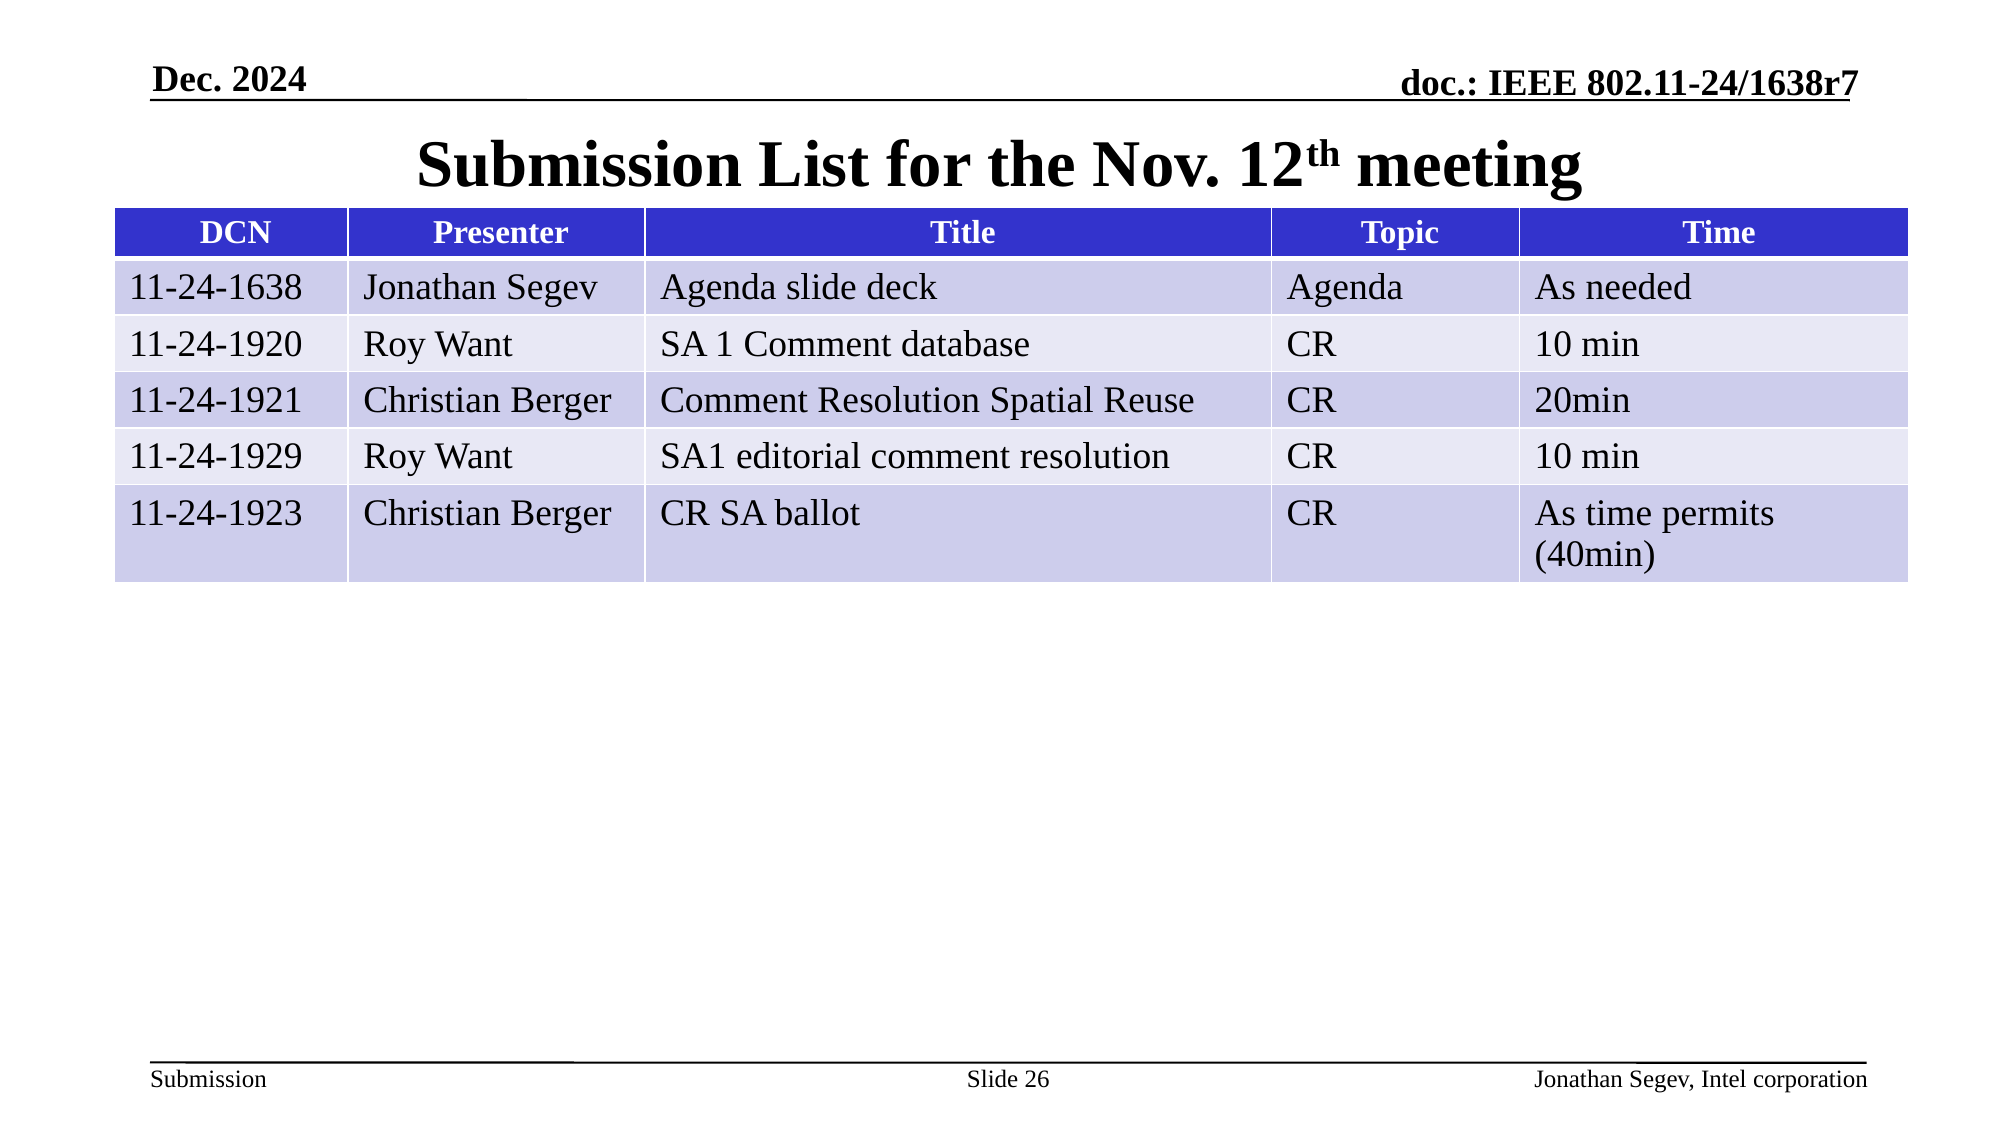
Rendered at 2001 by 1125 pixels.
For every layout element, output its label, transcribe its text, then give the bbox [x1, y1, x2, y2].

table_cell 11-24-1920 [115, 316, 347, 371]
table_cell CR [1272, 316, 1519, 371]
table_cell SA1 editorial comment resolution [646, 429, 1271, 484]
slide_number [152, 54, 563, 100]
footer Jonathan Segev, Intel corporation [1171, 1061, 1869, 1093]
table_cell 11-24-1638 [115, 261, 347, 314]
table_cell Christian Berger [349, 485, 644, 582]
table_header Time [1520, 208, 1908, 256]
table_header DCN [115, 208, 347, 256]
table_cell Roy Want [349, 316, 644, 371]
table_cell 11-24-1929 [115, 429, 347, 484]
table_cell Agenda [1272, 261, 1519, 314]
table_cell SA 1 Comment database [646, 316, 1271, 371]
table_header Presenter [349, 208, 644, 256]
table_cell As needed [1520, 261, 1908, 314]
table_cell Comment Resolution Spatial Reuse [646, 372, 1271, 427]
table_cell 10 min [1520, 429, 1908, 484]
table_cell 20min [1520, 372, 1908, 427]
table_cell As time permits (40min) [1520, 485, 1908, 582]
table_cell 10 min [1520, 316, 1908, 371]
table_cell CR [1272, 485, 1519, 582]
table_cell Christian Berger [349, 372, 644, 427]
table_cell Agenda slide deck [646, 261, 1271, 314]
slide_number Slide 26 [950, 1061, 1067, 1123]
table_cell Jonathan Segev [349, 261, 644, 314]
table_cell CR [1272, 372, 1519, 427]
title Submission List for the Nov. 12th meeting [149, 112, 1850, 206]
table_cell 11-24-1921 [115, 372, 347, 427]
table_cell 11-24-1923 [115, 485, 347, 582]
table_header Topic [1272, 208, 1519, 256]
table_cell CR SA ballot [646, 485, 1271, 582]
table_cell CR [1272, 429, 1519, 484]
table_header Title [646, 208, 1271, 256]
table_cell Roy Want [349, 429, 644, 484]
